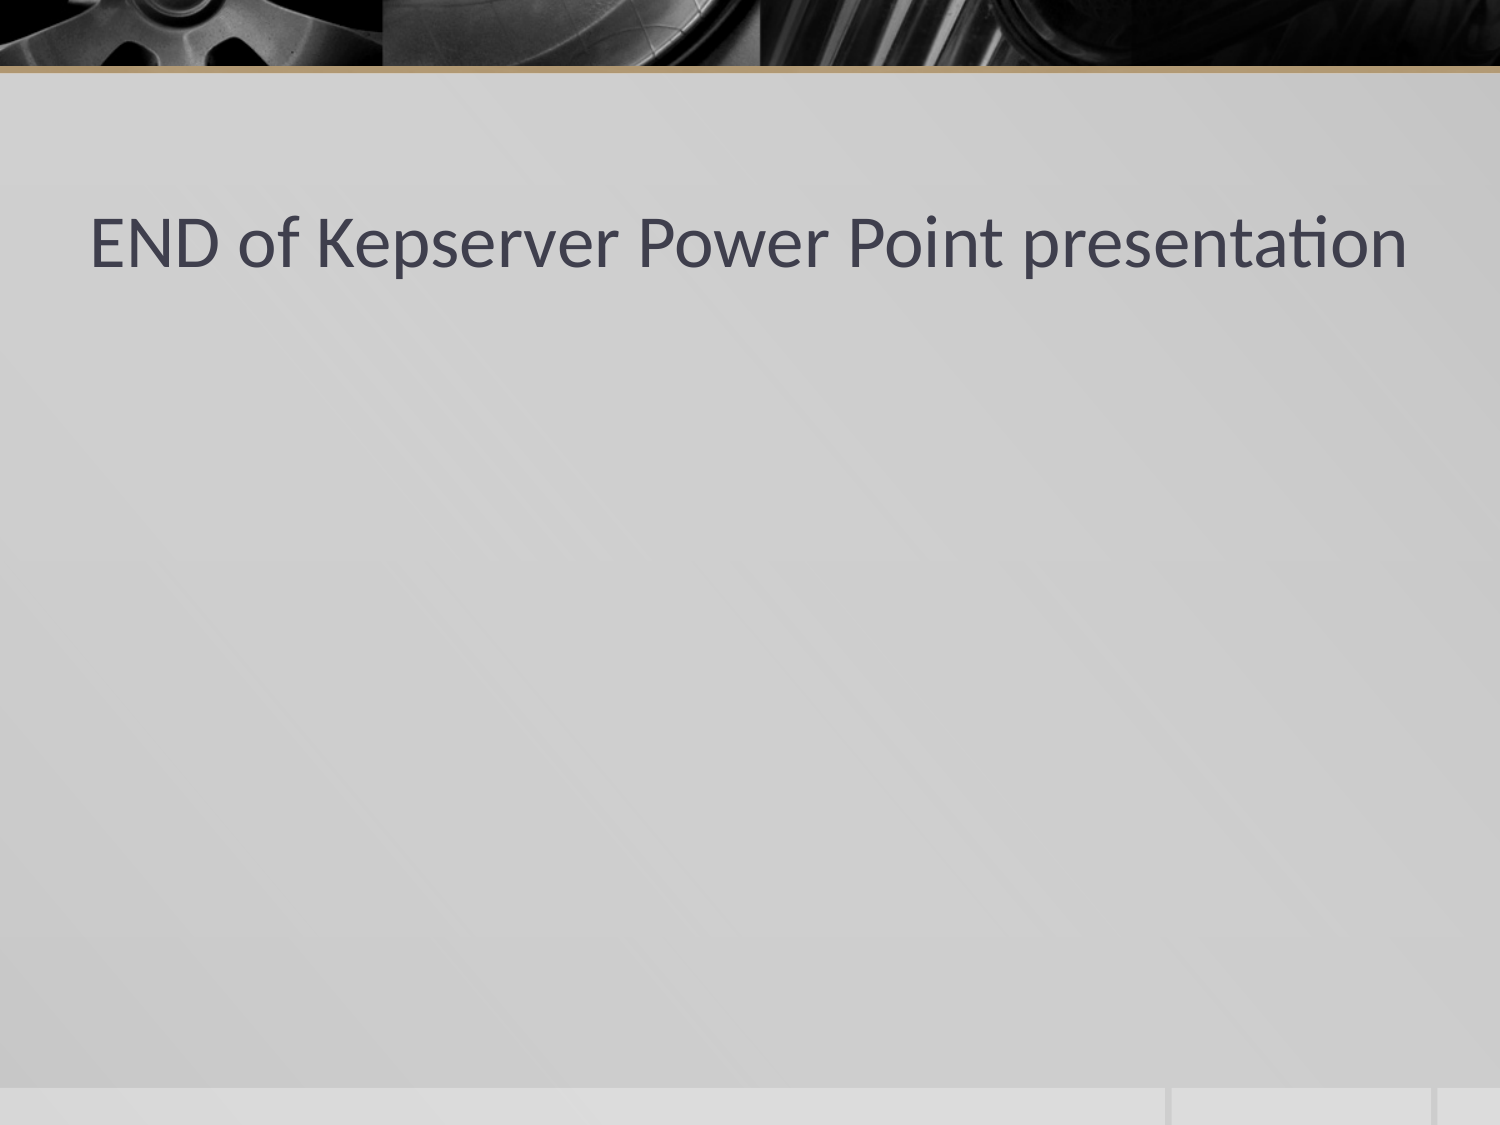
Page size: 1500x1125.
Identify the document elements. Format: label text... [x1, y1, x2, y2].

picture [0, 0, 1500, 66]
title END of Kepserver Power Point presentation [75, 162, 1425, 313]
